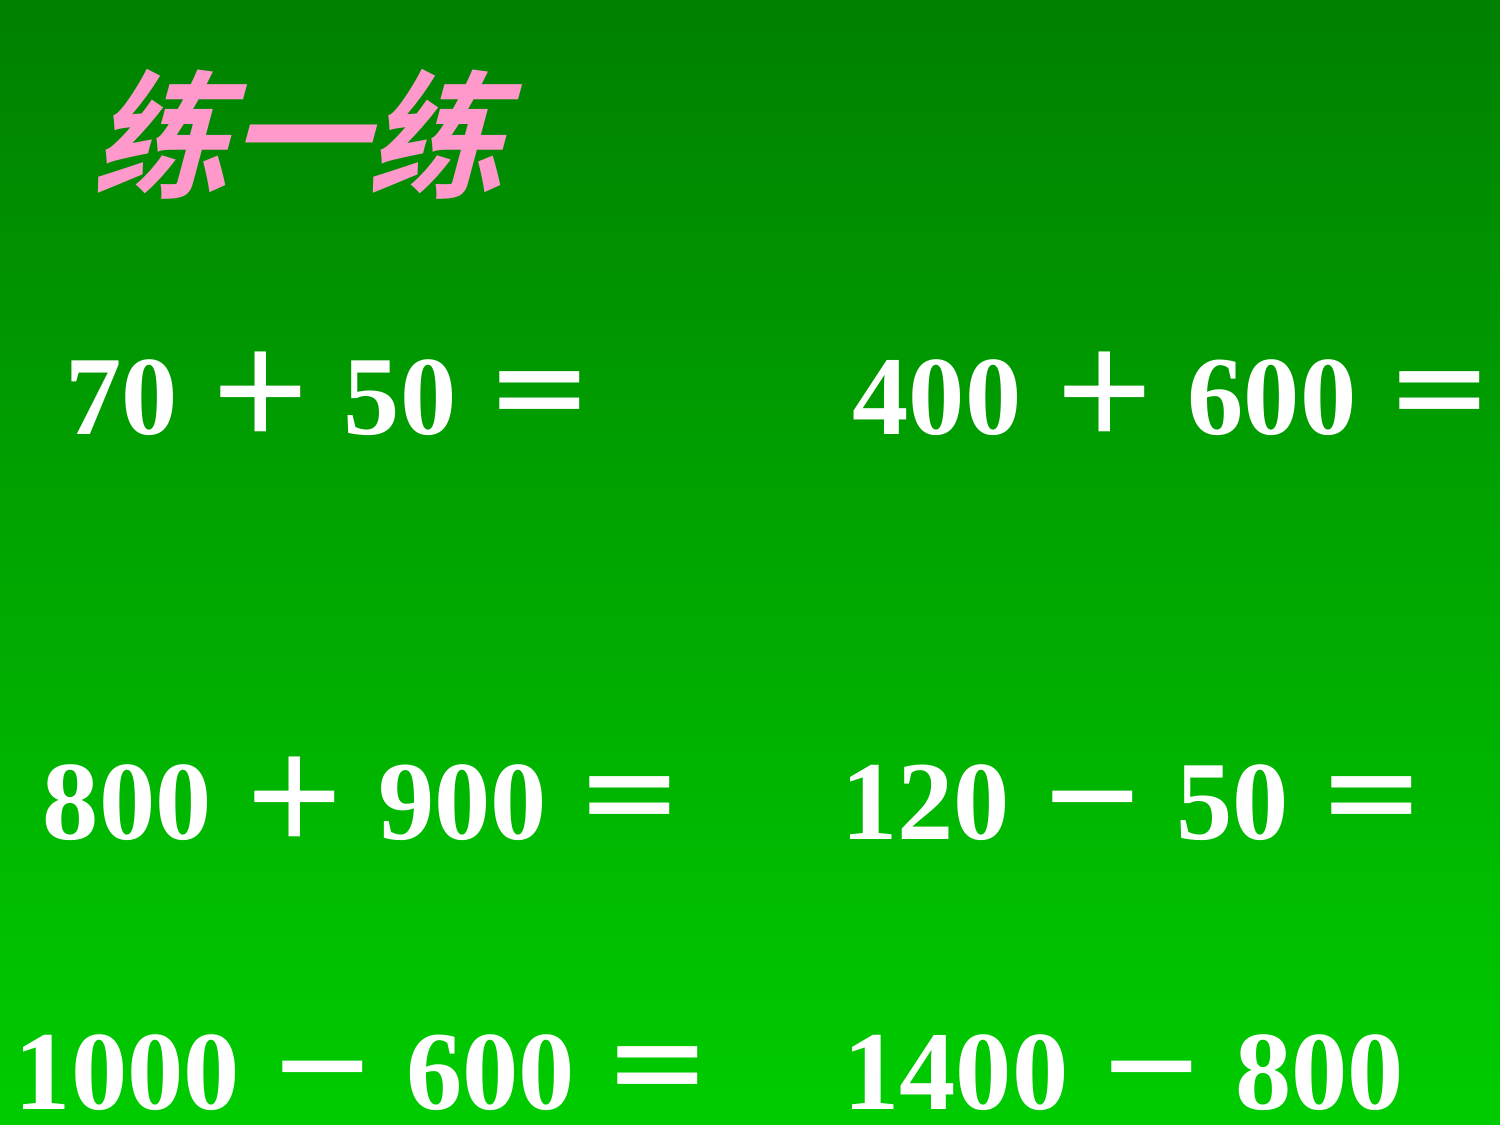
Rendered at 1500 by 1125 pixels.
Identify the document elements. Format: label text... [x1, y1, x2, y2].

text_box 练一练 [76, 42, 703, 223]
text_box 70＋50＝ 400＋600＝ 800＋900＝ 120－50＝ 1000－600＝ 1400－800＝ [0, 314, 1500, 1125]
